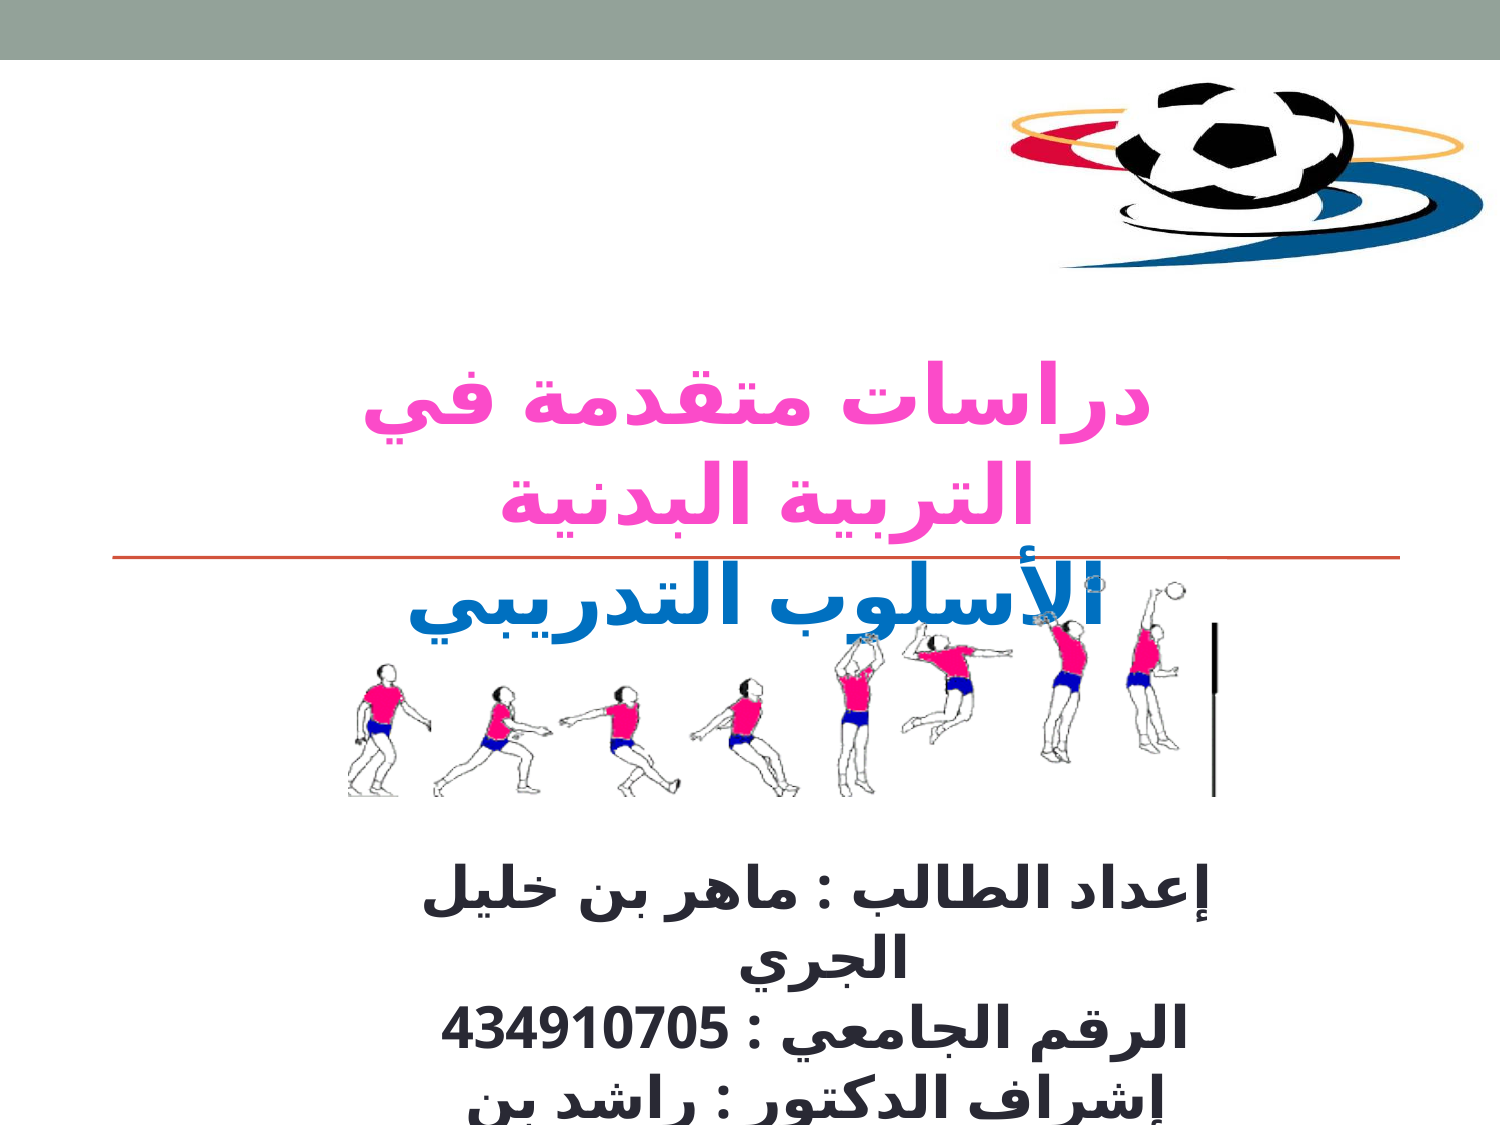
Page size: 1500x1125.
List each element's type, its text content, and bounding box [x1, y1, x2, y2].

text_box دراسات متقدمة في التربية البدنية الأسلوب التدريبي [268, 333, 1247, 649]
picture [995, 66, 1500, 280]
picture [348, 574, 1223, 797]
text_box إعداد الطالب : ماهر بن خليل الجري الرقم الجامعي : 434910705 إشراف الدكتور : راشد بن محمد الجساس [375, 843, 1258, 1125]
